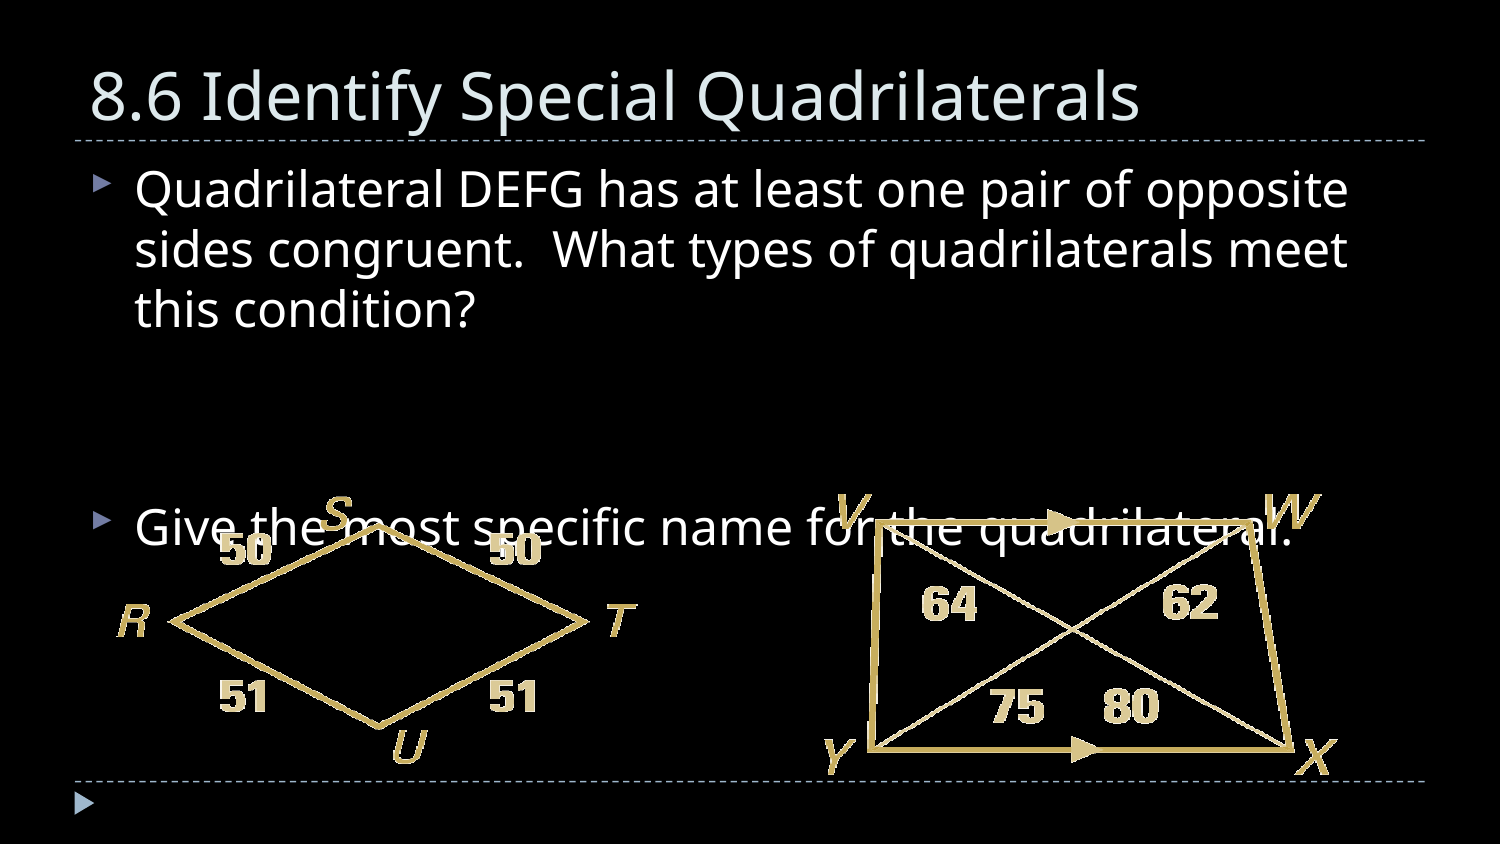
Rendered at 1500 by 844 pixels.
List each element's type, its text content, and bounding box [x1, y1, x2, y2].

title 8.6 Identify Special Quadrilaterals [75, 18, 1425, 141]
list Quadrilateral DEFG has at least one pair of opposite sides congruent. What types of quadrilaterals meet this condition? Give the most specific name for the quadrilateral. [75, 150, 1425, 758]
picture [112, 487, 643, 779]
picture [808, 487, 1345, 779]
